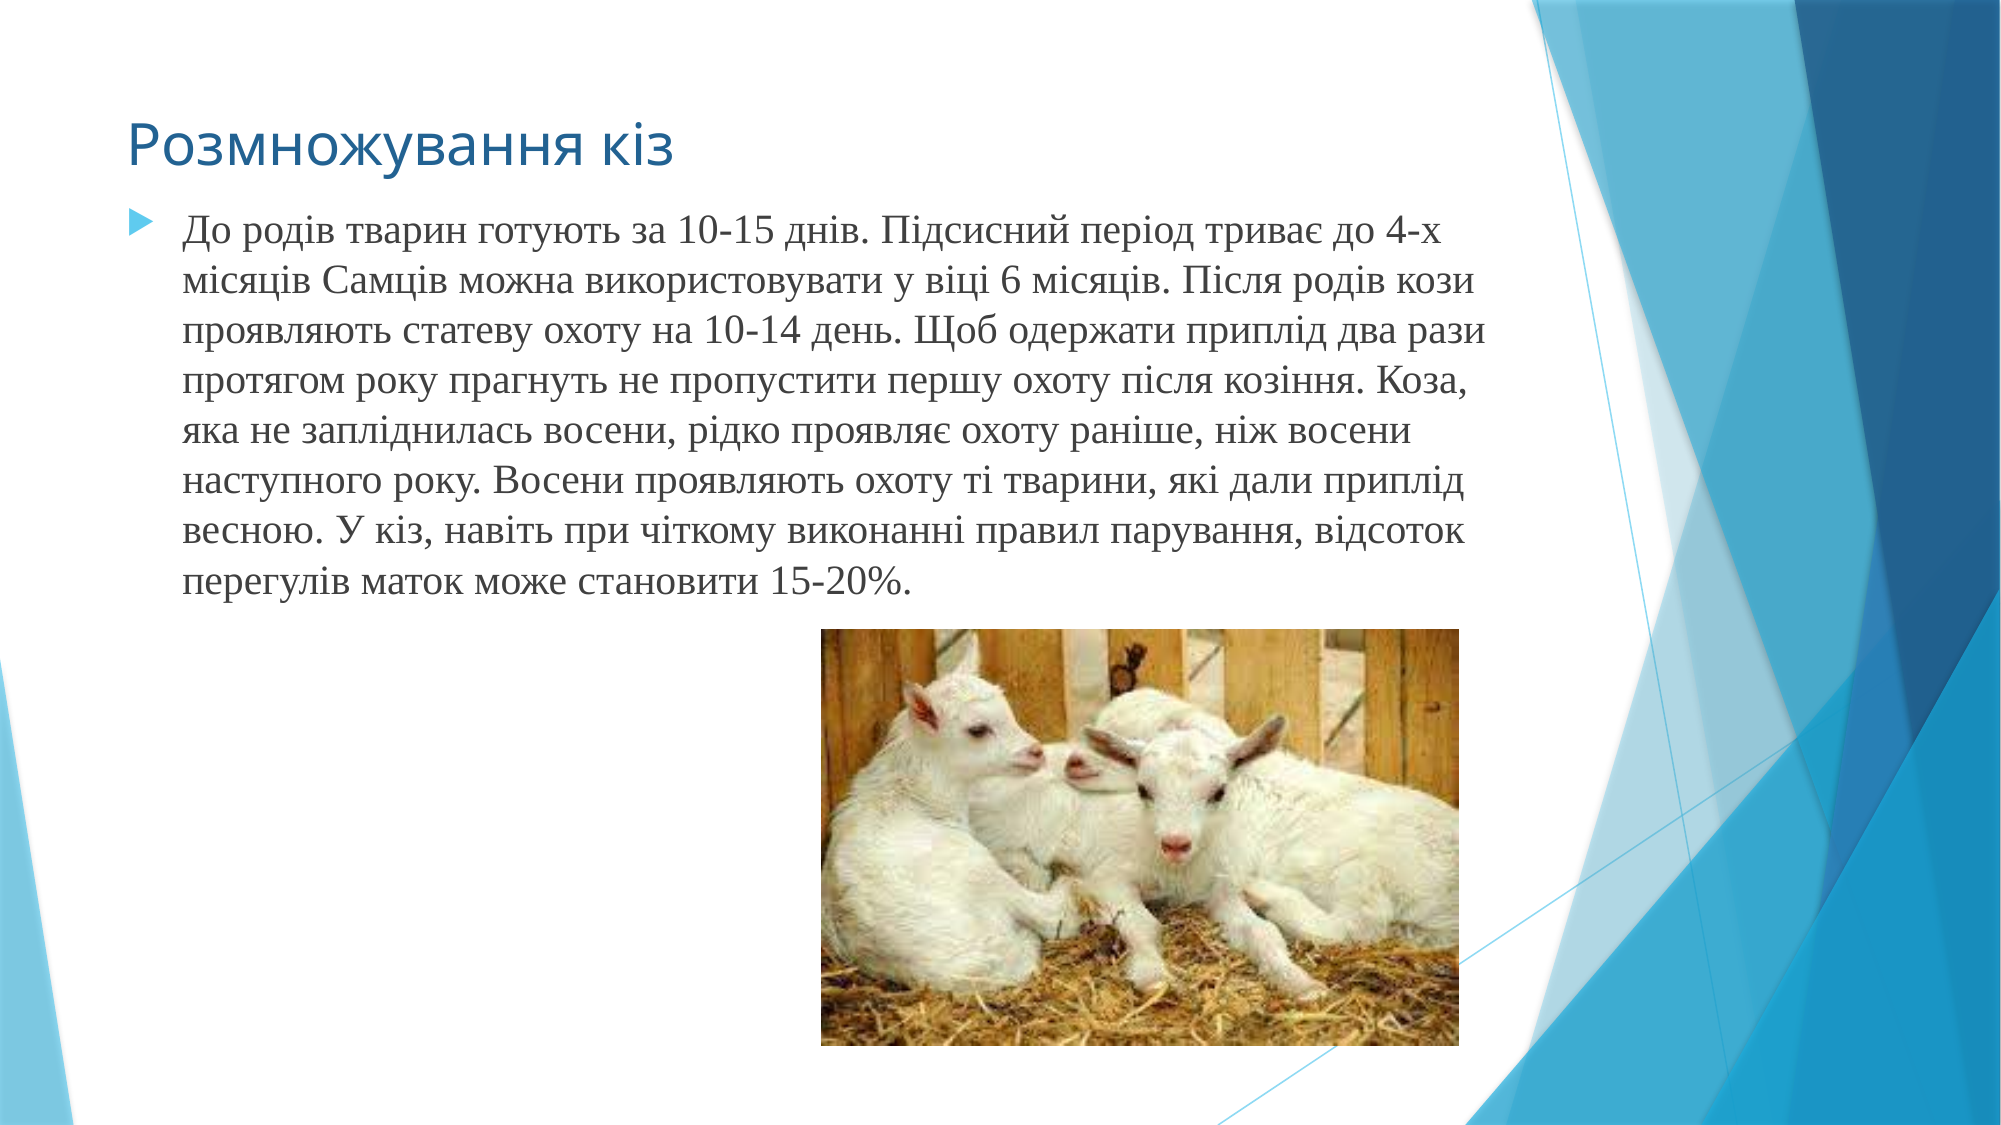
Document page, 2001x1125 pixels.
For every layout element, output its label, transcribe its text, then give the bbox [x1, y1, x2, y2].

title Розмножування кіз [111, 99, 1522, 194]
list До родів тварин готують за 10-15 днів. Підсисний період триває до 4-х місяців Самців можна використовувати у віці 6 місяців. Після родів кози проявляють статеву охоту на 10-14 день. Щоб одержати приплід два рази протягом року прагнуть не пропустити першу охоту після козіння. Коза, яка не запліднилась восени, рідко проявляє охоту раніше, ніж восени наступного року. Восени проявляють охоту ті тварини, які дали приплід весною. У кіз, навіть при чіткому виконанні правил парування, відсоток перегулів маток може становити 15-20%. [111, 194, 1522, 992]
picture [820, 628, 1459, 1046]
